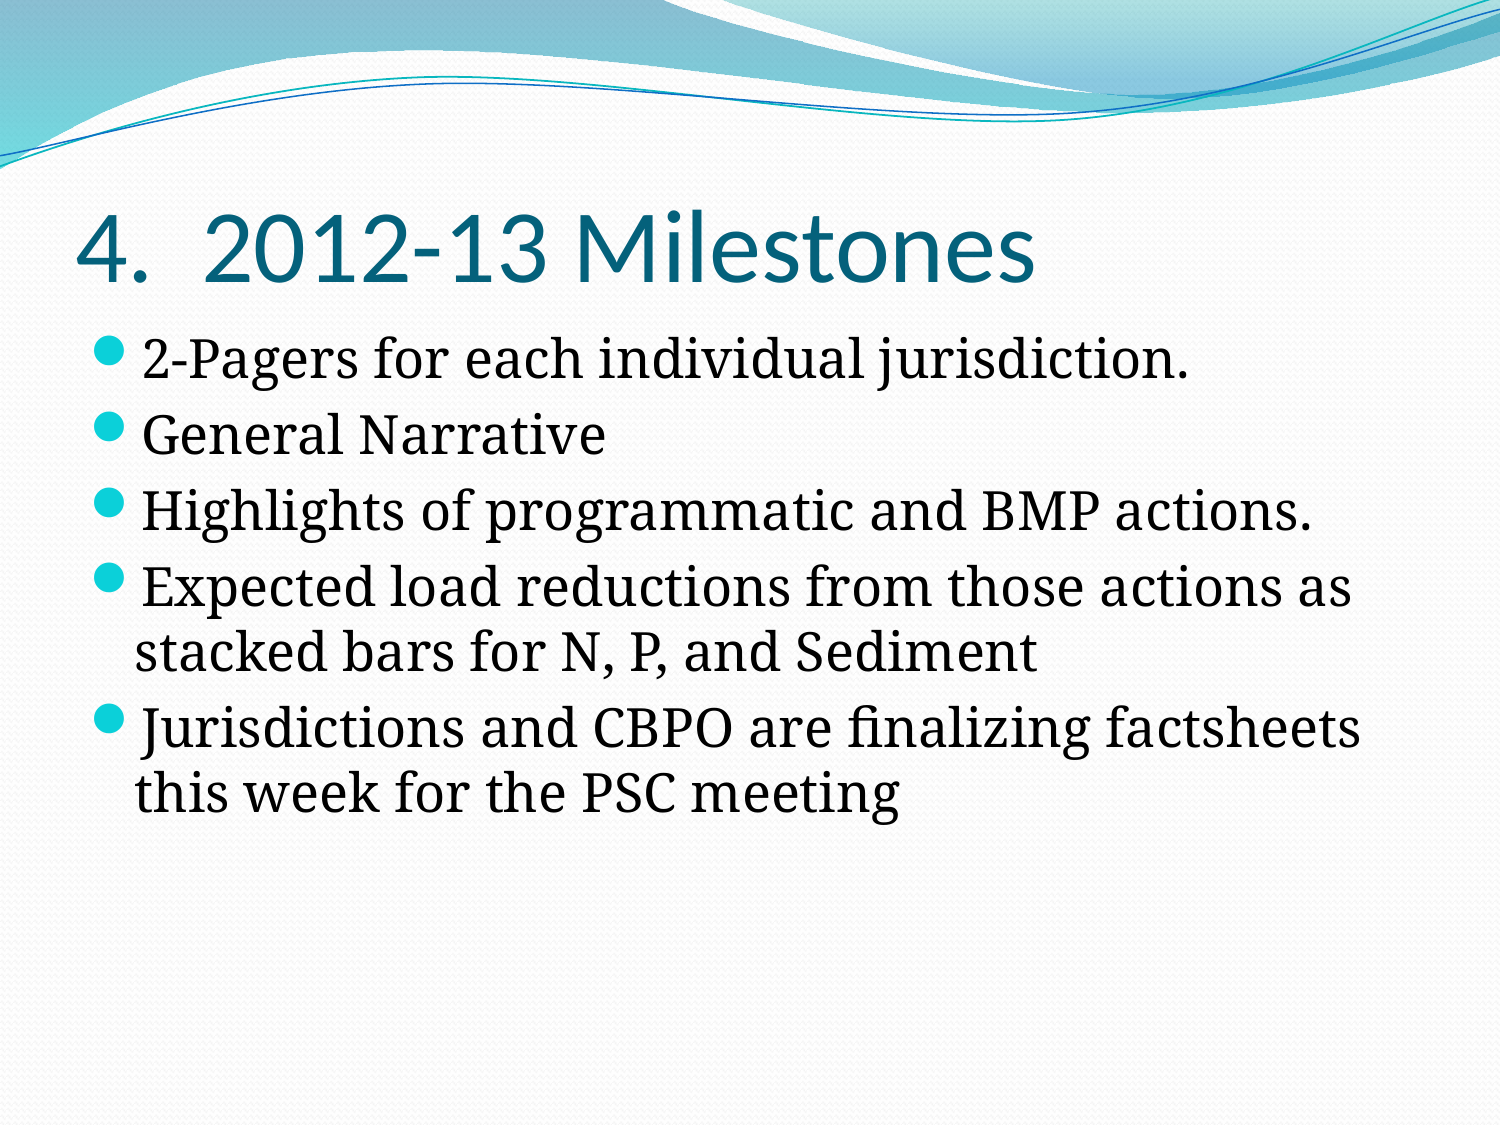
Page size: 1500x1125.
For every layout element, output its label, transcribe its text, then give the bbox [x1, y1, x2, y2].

title 4. 2012-13 Milestones [75, 115, 1425, 303]
list 2-Pagers for each individual jurisdiction. General Narrative Highlights of programmatic and BMP actions. Expected load reductions from those actions as stacked bars for N, P, and Sediment Jurisdictions and CBPO are finalizing factsheets this week for the PSC meeting [75, 317, 1425, 1038]
